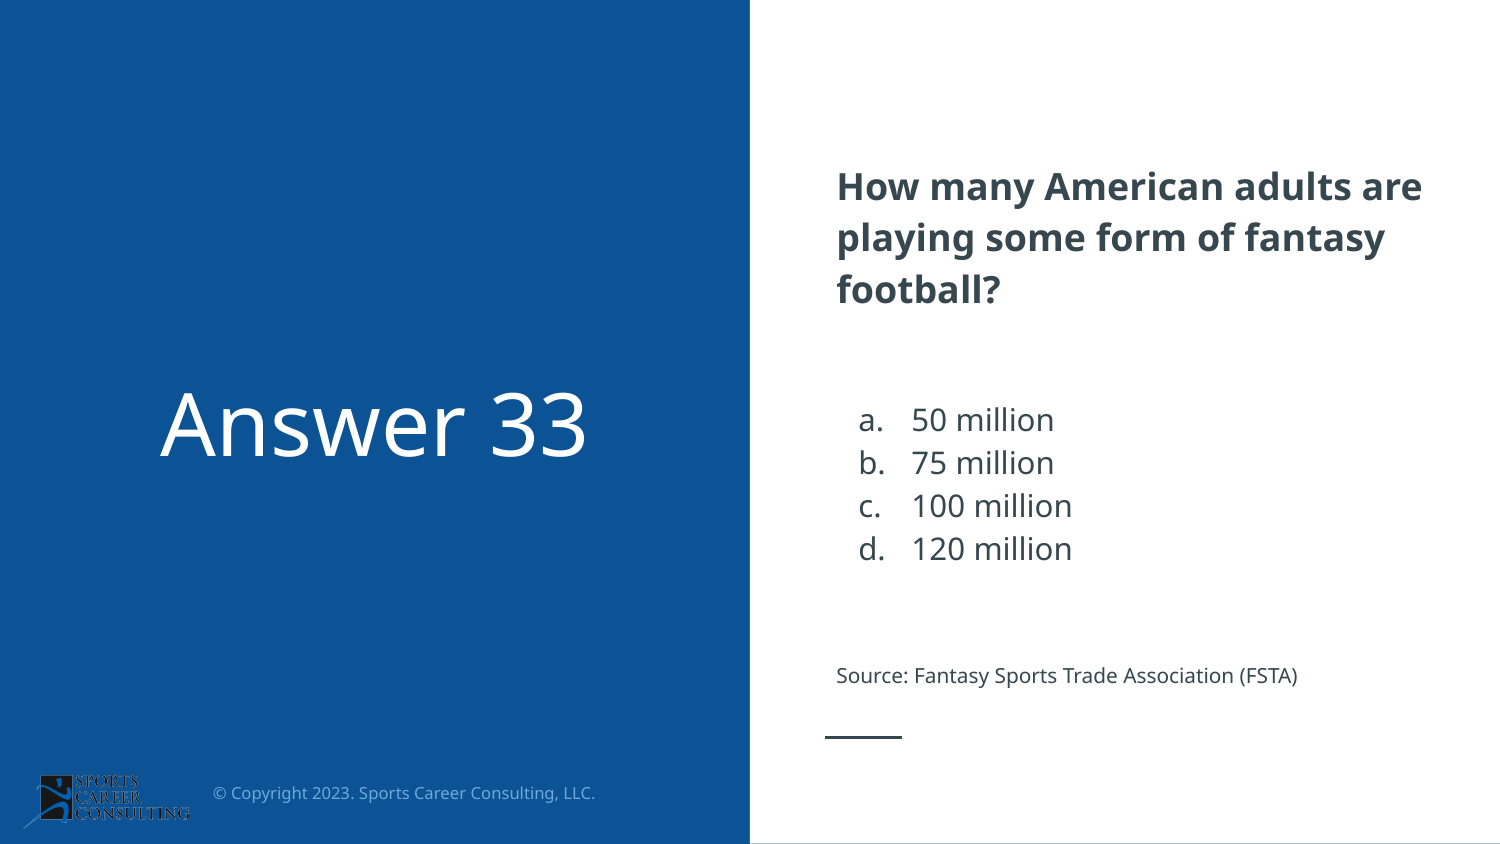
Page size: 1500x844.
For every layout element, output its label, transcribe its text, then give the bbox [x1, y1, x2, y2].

text_box © Copyright 2023. Sports Career Consulting, LLC. [197, 767, 750, 838]
picture [22, 774, 190, 829]
list How many American adults are playing some form of fantasy football? 50 million 75 million 100 million 120 million Source: Fantasy Sports Trade Association (FSTA) [821, 118, 1486, 725]
title Answer 33 [43, 298, 708, 546]
